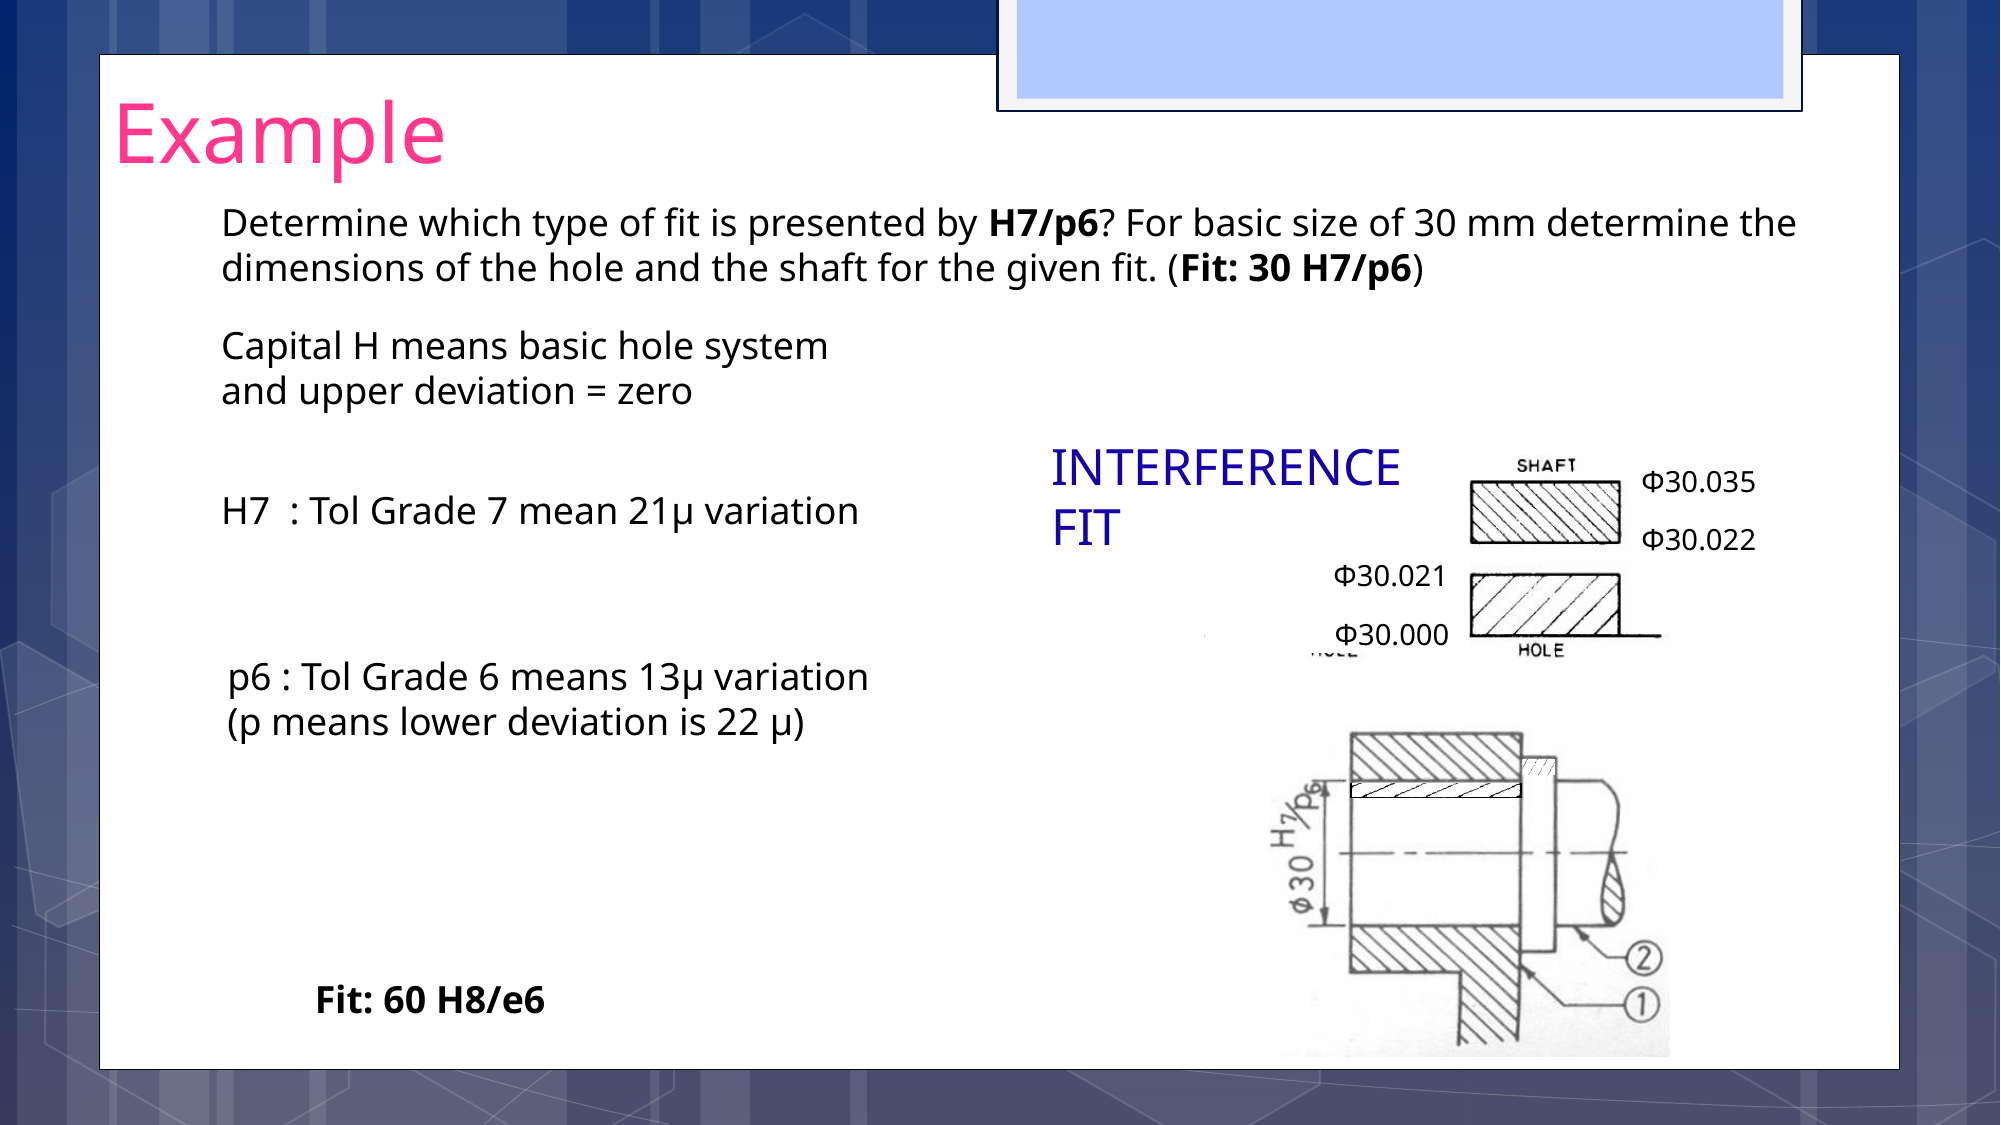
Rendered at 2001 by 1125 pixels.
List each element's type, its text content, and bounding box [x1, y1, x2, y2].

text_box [1035, 427, 1780, 667]
text_box Determine which type of fit is presented by H7/p6? For basic size of 30 mm determine the dimensions of the hole and the shaft for the given fit. (Fit: 30 H7/p6) [206, 191, 1867, 296]
title Example [97, 0, 1635, 188]
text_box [1269, 697, 1670, 1057]
text_box H7 : Tol Grade 7 mean 21μ variation [206, 479, 898, 540]
text_box Fit: 60 H8/e6 [300, 968, 561, 1029]
text_box Capital H means basic hole system and upper deviation = zero [206, 314, 898, 420]
text_box p6 : Tol Grade 6 means 13μ variation (p means lower deviation is 22 μ) [212, 645, 892, 751]
